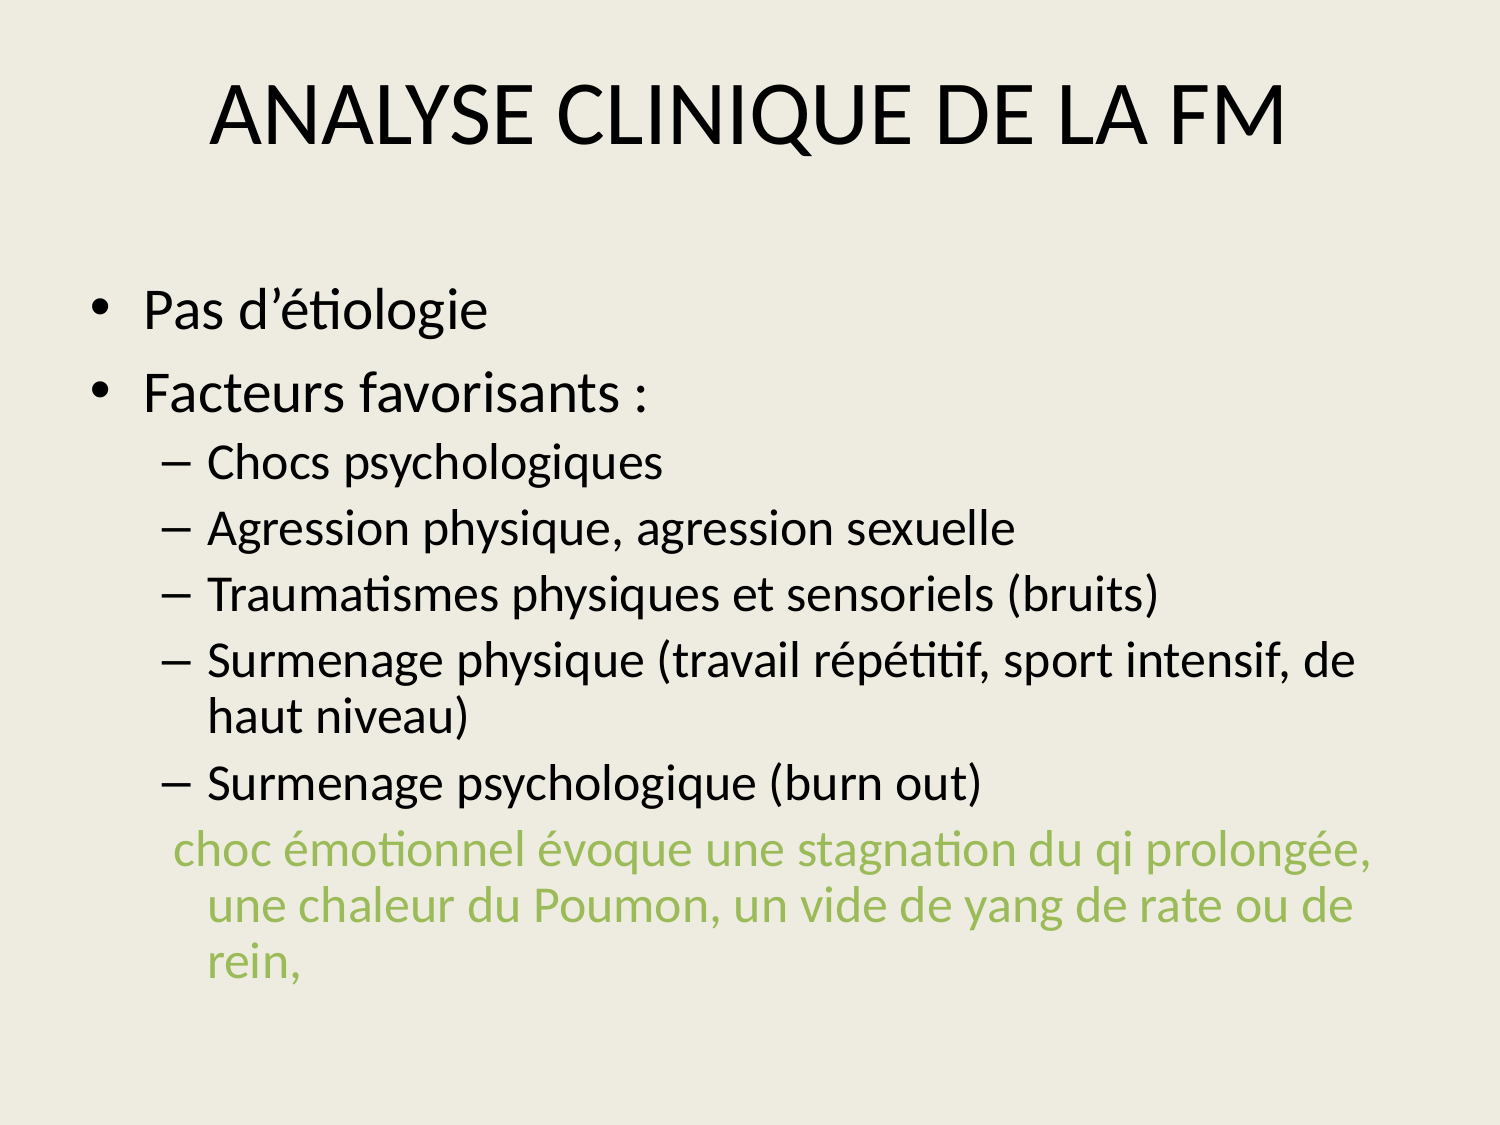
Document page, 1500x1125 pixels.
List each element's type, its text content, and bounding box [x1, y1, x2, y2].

list Pas d’étiologie Facteurs favorisants : Chocs psychologiques Agression physique, agression sexuelle Traumatismes physiques et sensoriels (bruits) Surmenage physique (travail répétitif, sport intensif, de haut niveau) Surmenage psychologique (burn out) choc émotionnel évoque une stagnation du qi prolongée, une chaleur du Poumon, un vide de yang de rate ou de rein, [75, 262, 1425, 1005]
title ANALYSE CLINIQUE DE LA FM [75, 45, 1425, 233]
